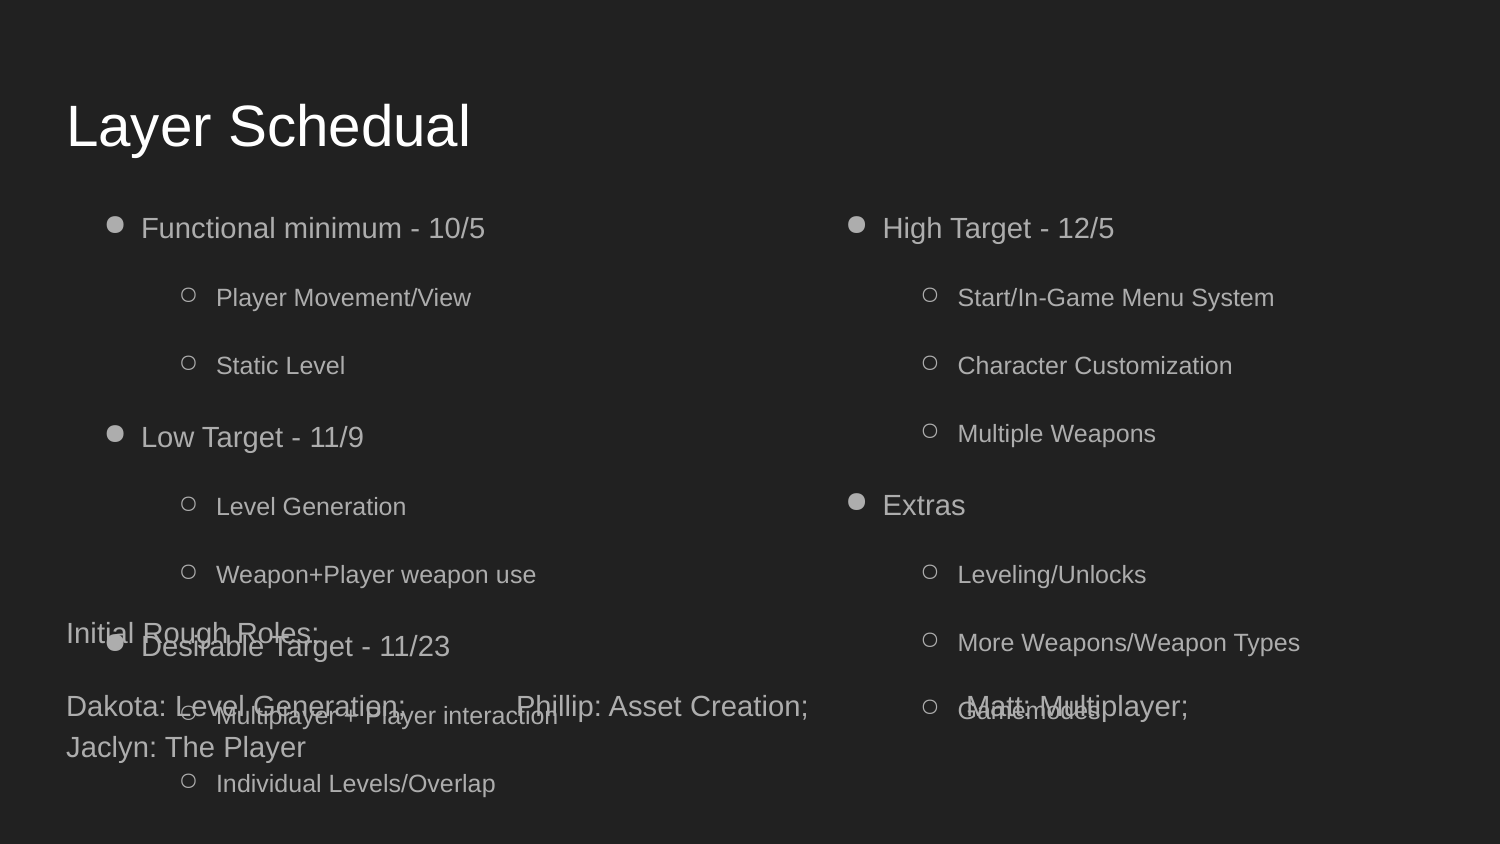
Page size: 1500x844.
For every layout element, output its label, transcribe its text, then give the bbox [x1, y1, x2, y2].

list Functional minimum - 10/5 Player Movement/View Static Level Low Target - 11/9 Level Generation Weapon+Player weapon use Desirable Target - 11/23 Multiplayer + Player interaction Individual Levels/Overlap [51, 189, 708, 594]
title Layer Schedual [51, 72, 1449, 167]
list Initial Rough Roles: Dakota: Level Generation; Phillip: Asset Creation; Matt: Multiplayer; Jaclyn: The Player [51, 594, 1449, 750]
list High Target - 12/5 Start/In-Game Menu System Character Customization Multiple Weapons Extras Leveling/Unlocks More Weapons/Weapon Types Gamemodes [792, 189, 1449, 594]
